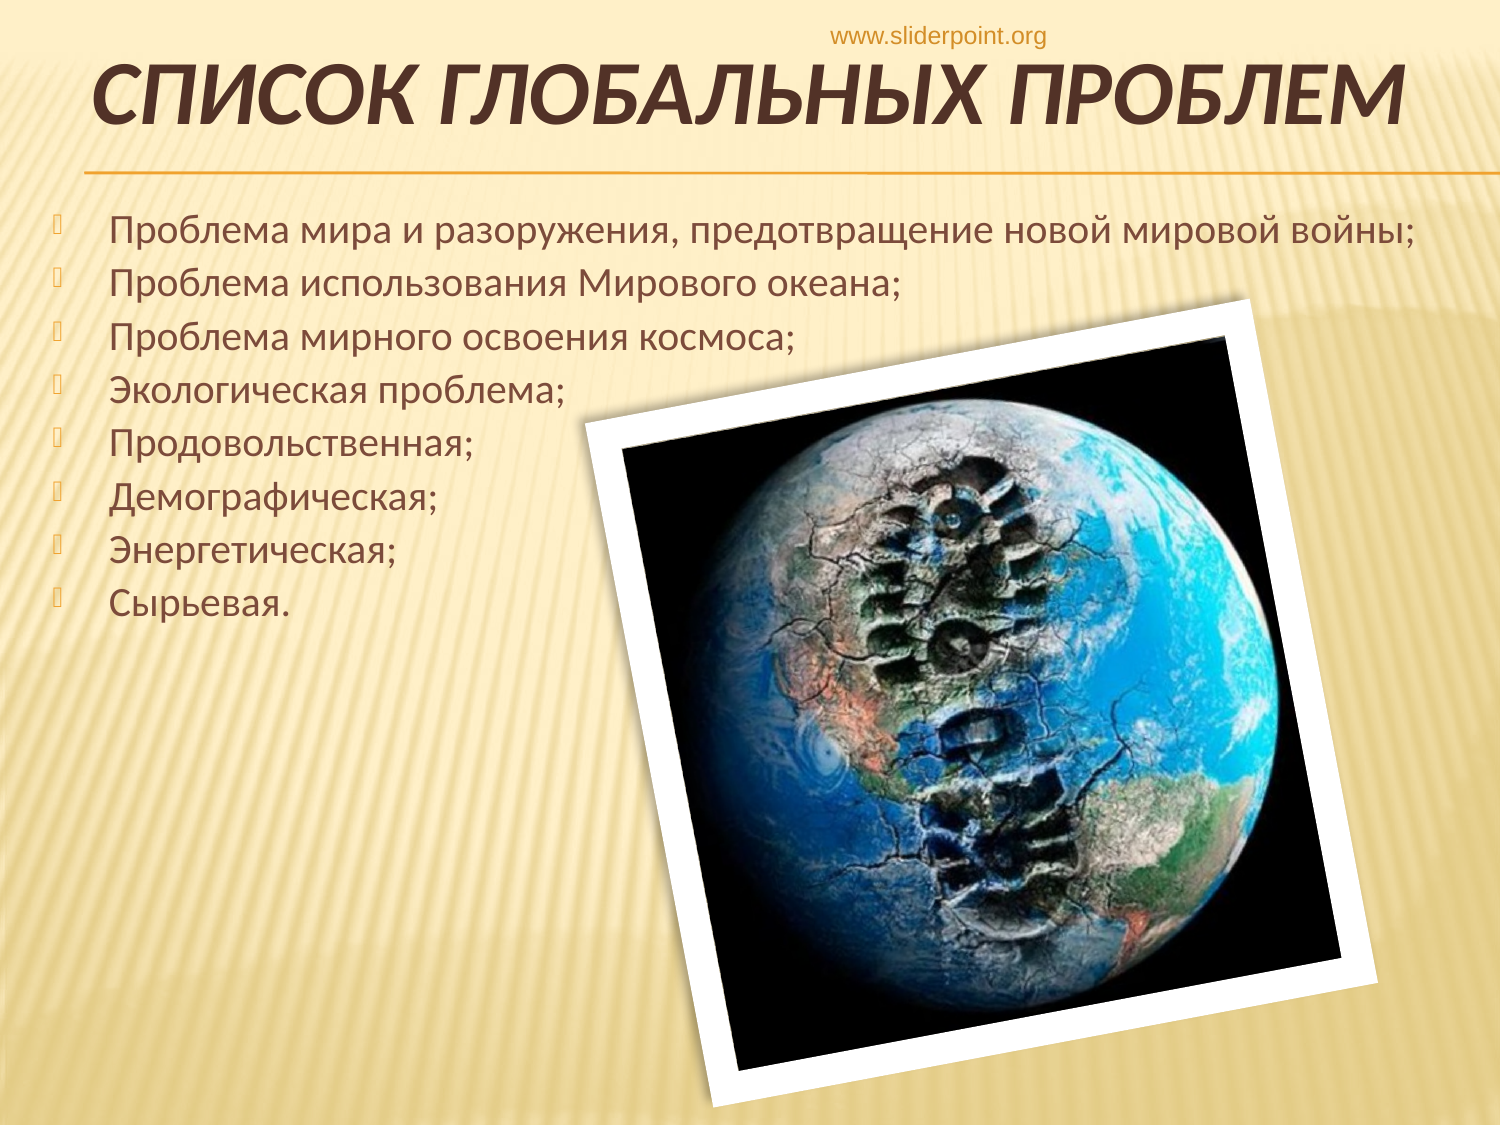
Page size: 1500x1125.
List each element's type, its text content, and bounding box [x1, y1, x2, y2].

title СПИСОК ГЛОБАЛЬНЫХ ПРОБЛЕМ [0, 0, 1500, 175]
list Проблема мира и разоружения, предотвращение новой мировой войны; Проблема использования Мирового океана; Проблема мирного освоения космоса; Экологическая проблема; Продовольственная; Демографическая; Энергетическая; Сырьевая. [37, 199, 1476, 853]
footer www.sliderpoint.org [587, 12, 1063, 60]
picture [732, 1030, 951, 1070]
picture [1290, 853, 1341, 967]
picture [674, 385, 1289, 1021]
